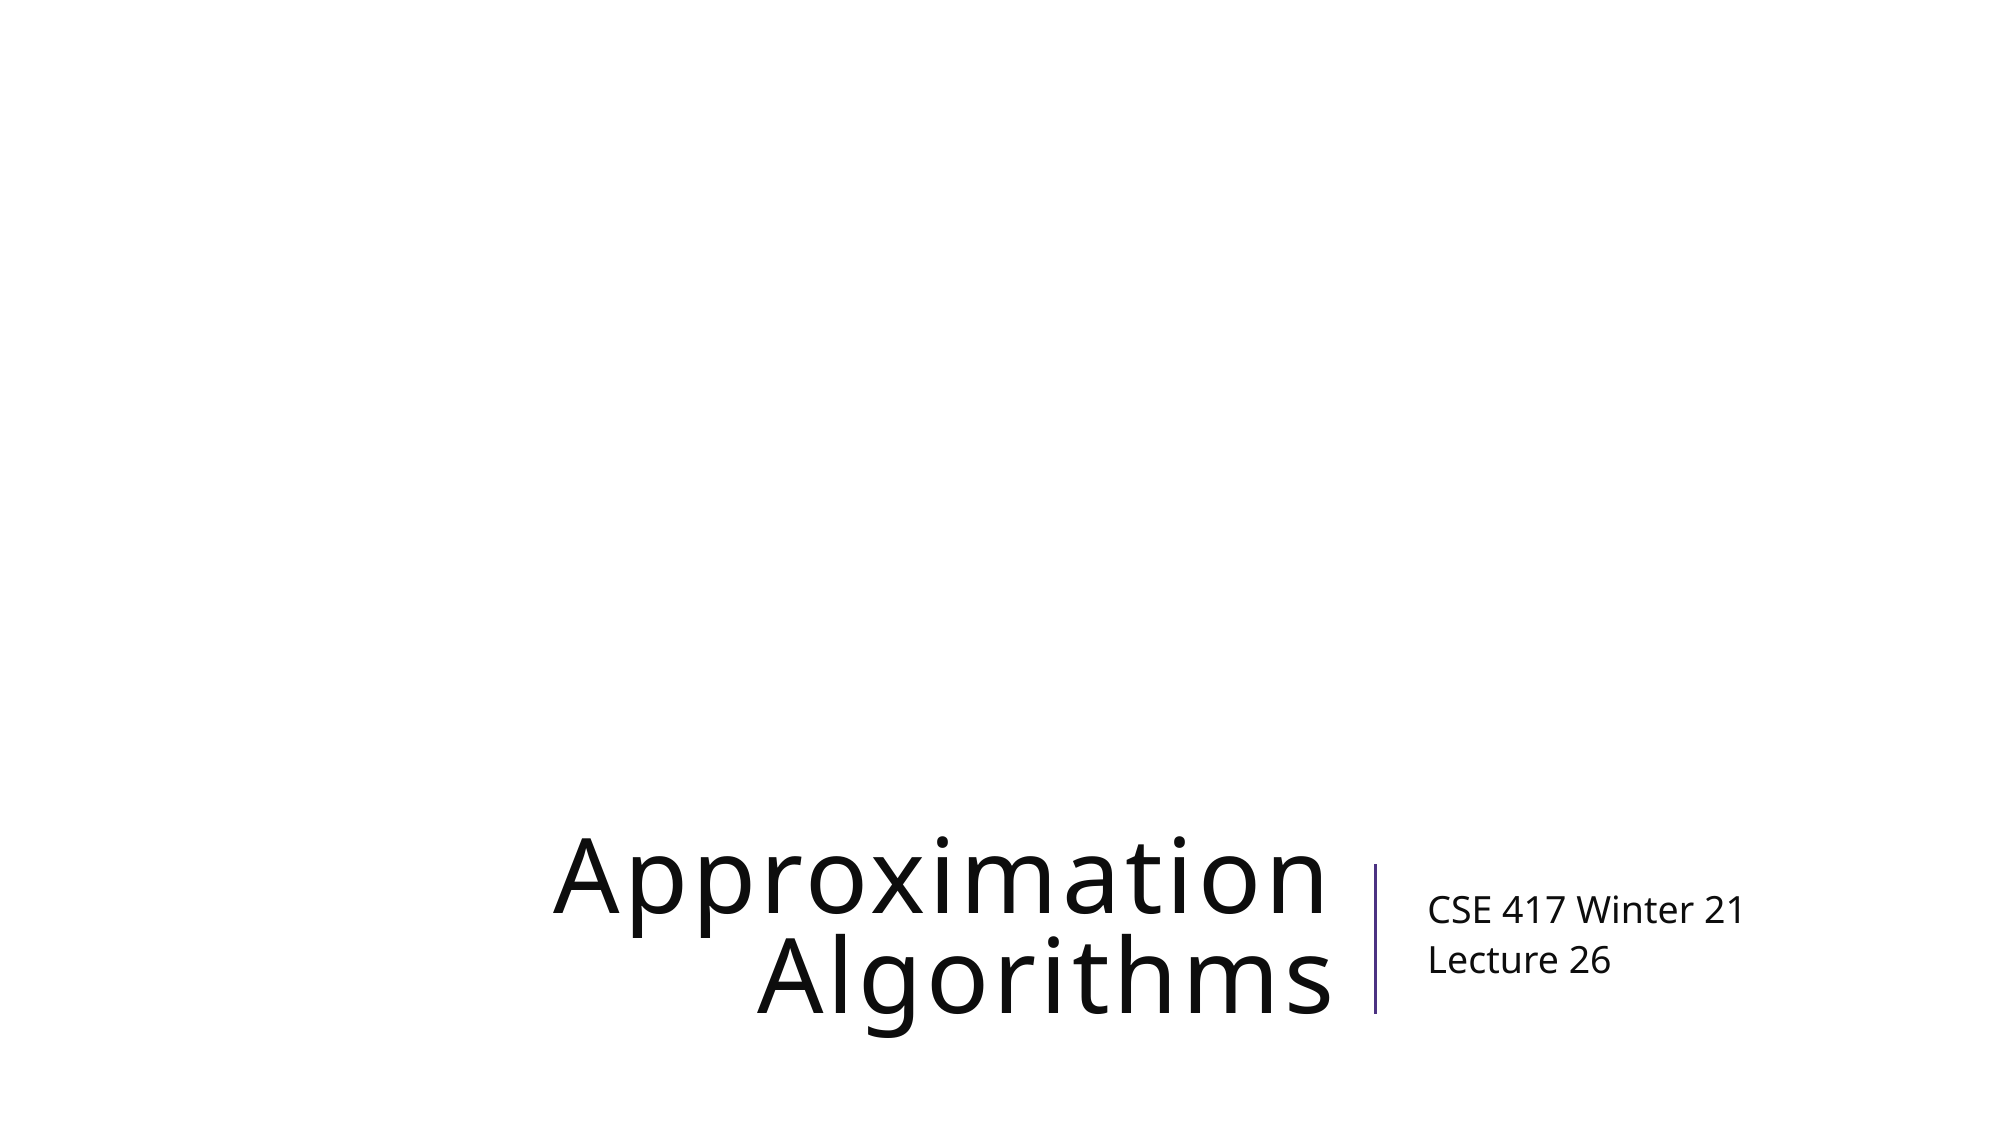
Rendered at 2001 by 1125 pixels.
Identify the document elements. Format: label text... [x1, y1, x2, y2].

title Approximation Algorithms [75, 813, 1350, 1054]
subtitle CSE 417 Winter 21 Lecture 26 [1412, 813, 1938, 1054]
